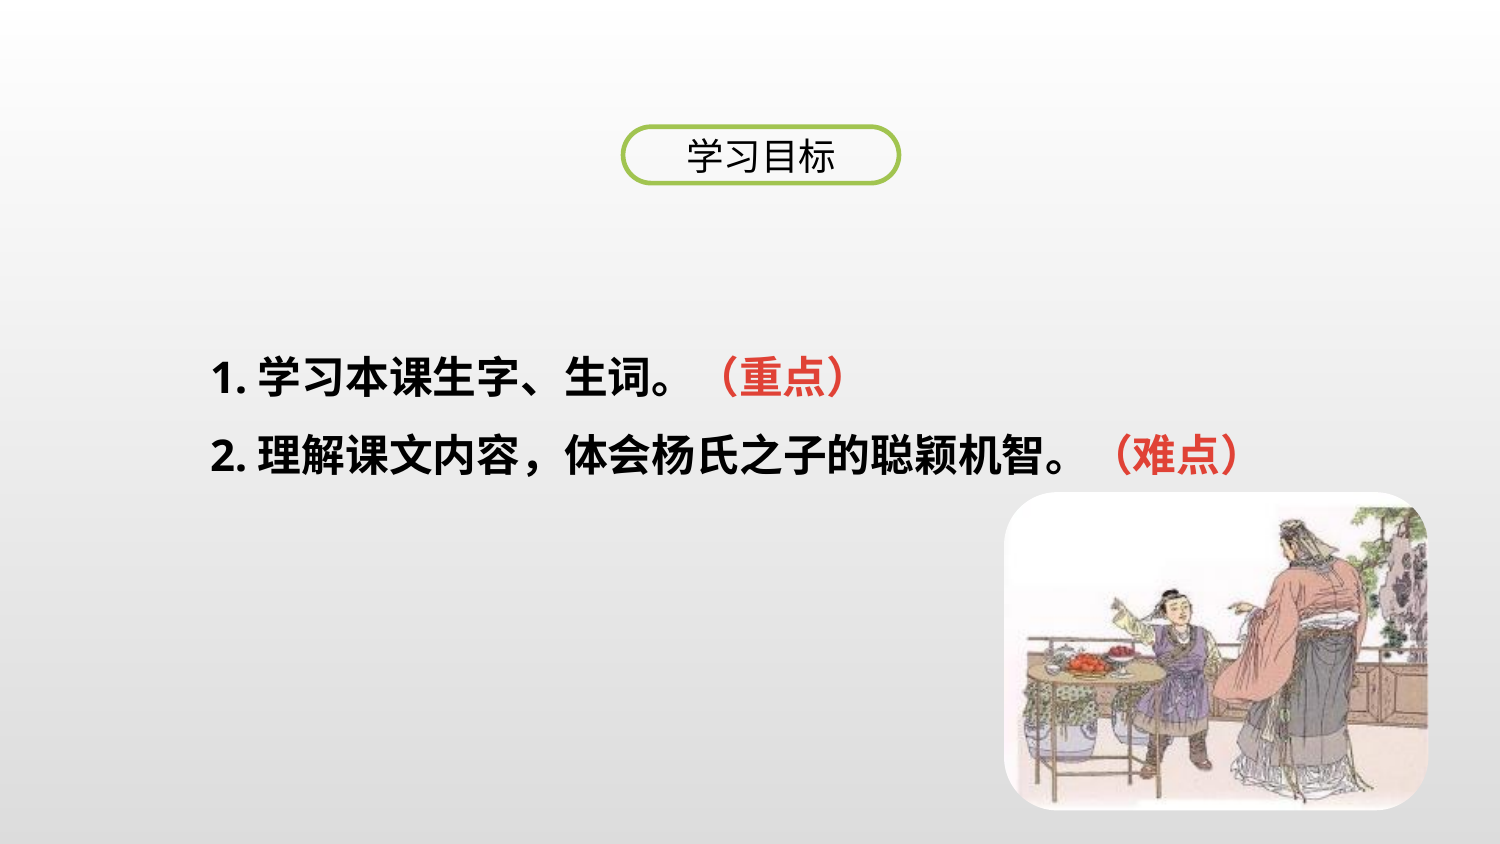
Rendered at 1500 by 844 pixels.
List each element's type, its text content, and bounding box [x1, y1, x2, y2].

text_box 学习目标 [621, 125, 901, 185]
subtitle 1.学习本课生字、生词。（重点） 2.理解课文内容，体会杨氏之子的聪颖机智。（难点） [197, 323, 1500, 569]
picture [1004, 492, 1429, 811]
